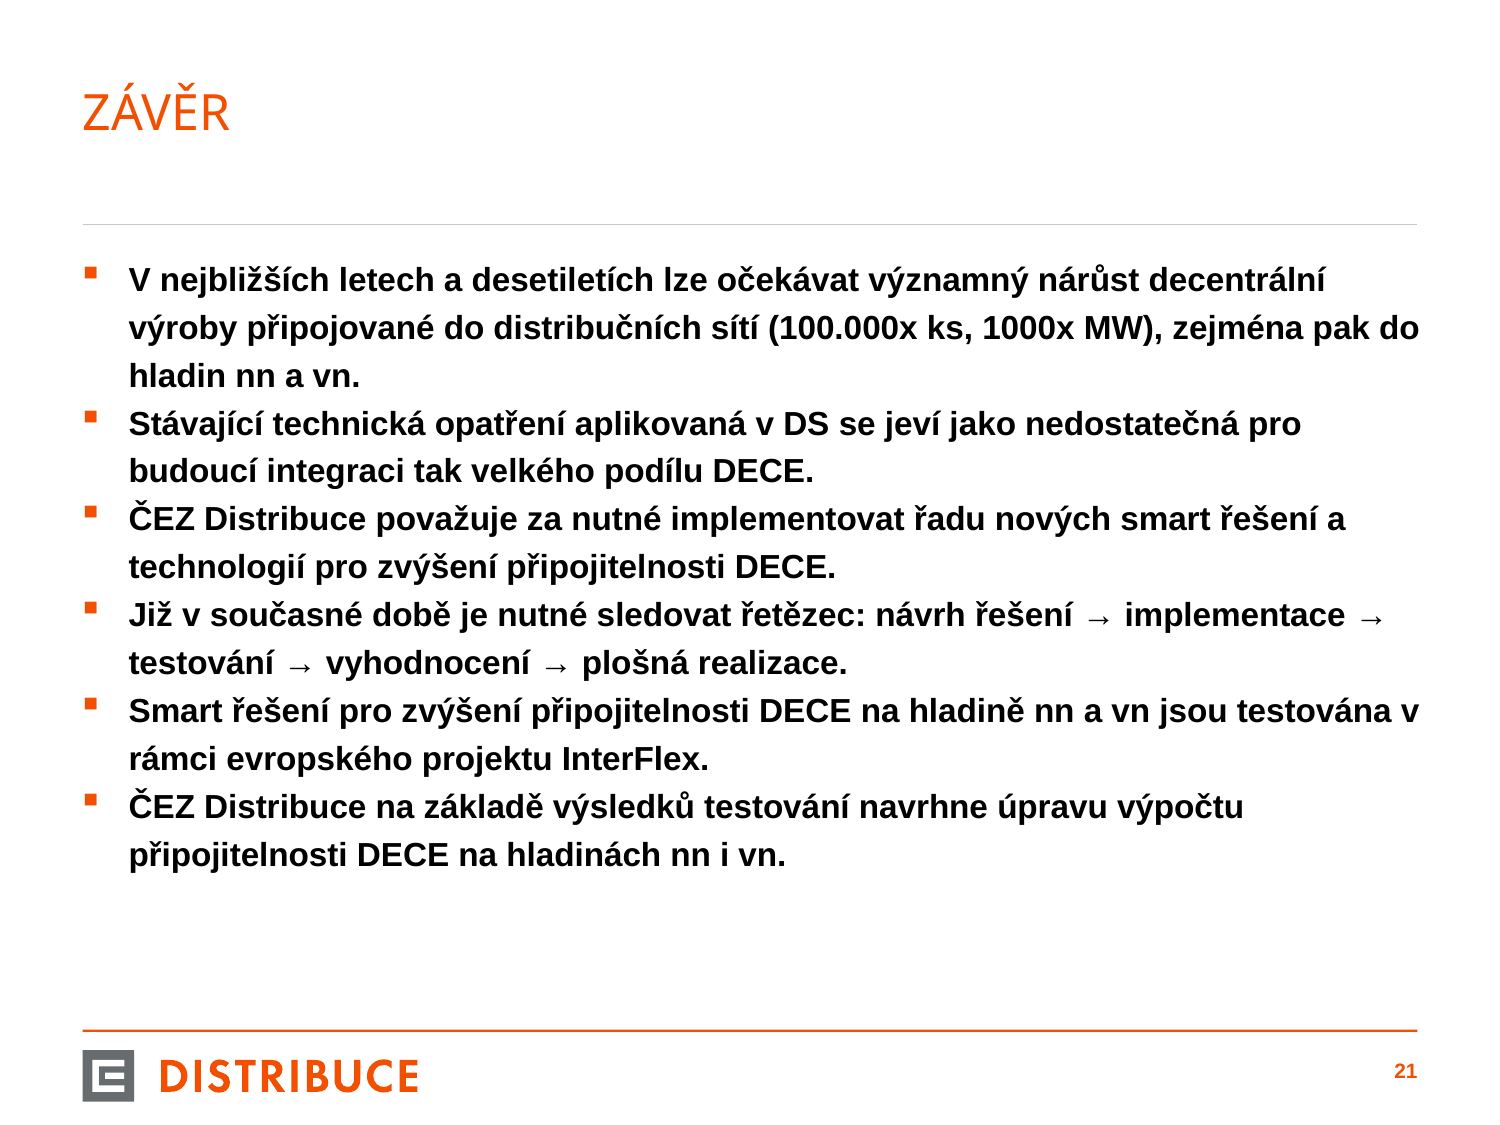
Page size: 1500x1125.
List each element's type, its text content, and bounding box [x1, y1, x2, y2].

text_box V nejbližších letech a desetiletích lze očekávat významný nárůst decentrální výroby připojované do distribučních sítí (100.000x ks, 1000x MW), zejména pak do hladin nn a vn. Stávající technická opatření aplikovaná v DS se jeví jako nedostatečná pro budoucí integraci tak velkého podílu DECE. ČEZ Distribuce považuje za nutné implementovat řadu nových smart řešení a technologií pro zvýšení připojitelnosti DECE. Již v současné době je nutné sledovat řetězec: návrh řešení → implementace → testování → vyhodnocení → plošná realizace. Smart řešení pro zvýšení připojitelnosti DECE na hladině nn a vn jsou testována v rámci evropského projektu InterFlex. ČEZ Distribuce na základě výsledků testování navrhne úpravu výpočtu připojitelnosti DECE na hladinách nn i vn. [81, 249, 1433, 1003]
title Závěr [82, 71, 1418, 137]
slide_number 20 [1366, 1044, 1418, 1097]
